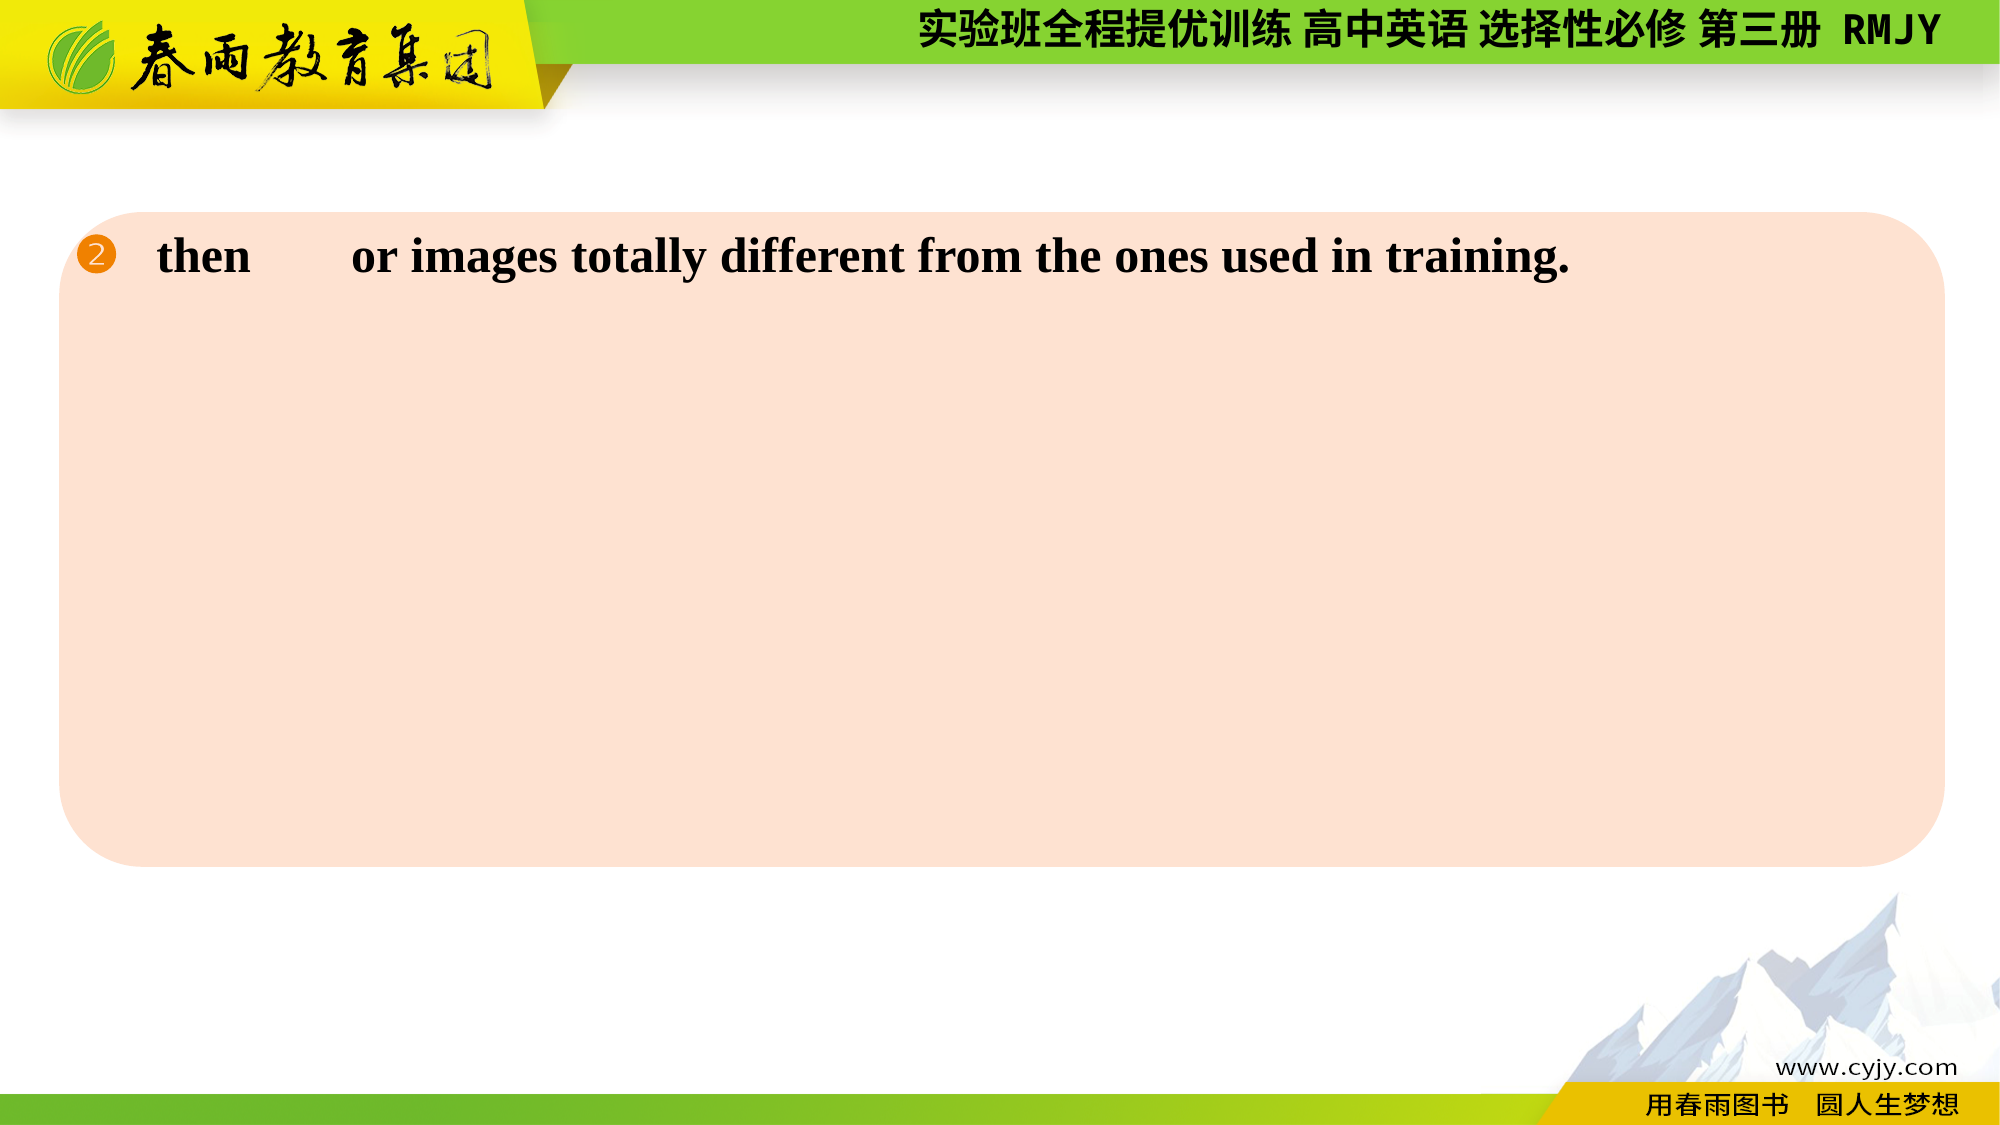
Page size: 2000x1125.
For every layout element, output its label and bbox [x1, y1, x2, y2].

picture [0, 0, 2000, 1125]
text_box [59, 212, 1945, 867]
